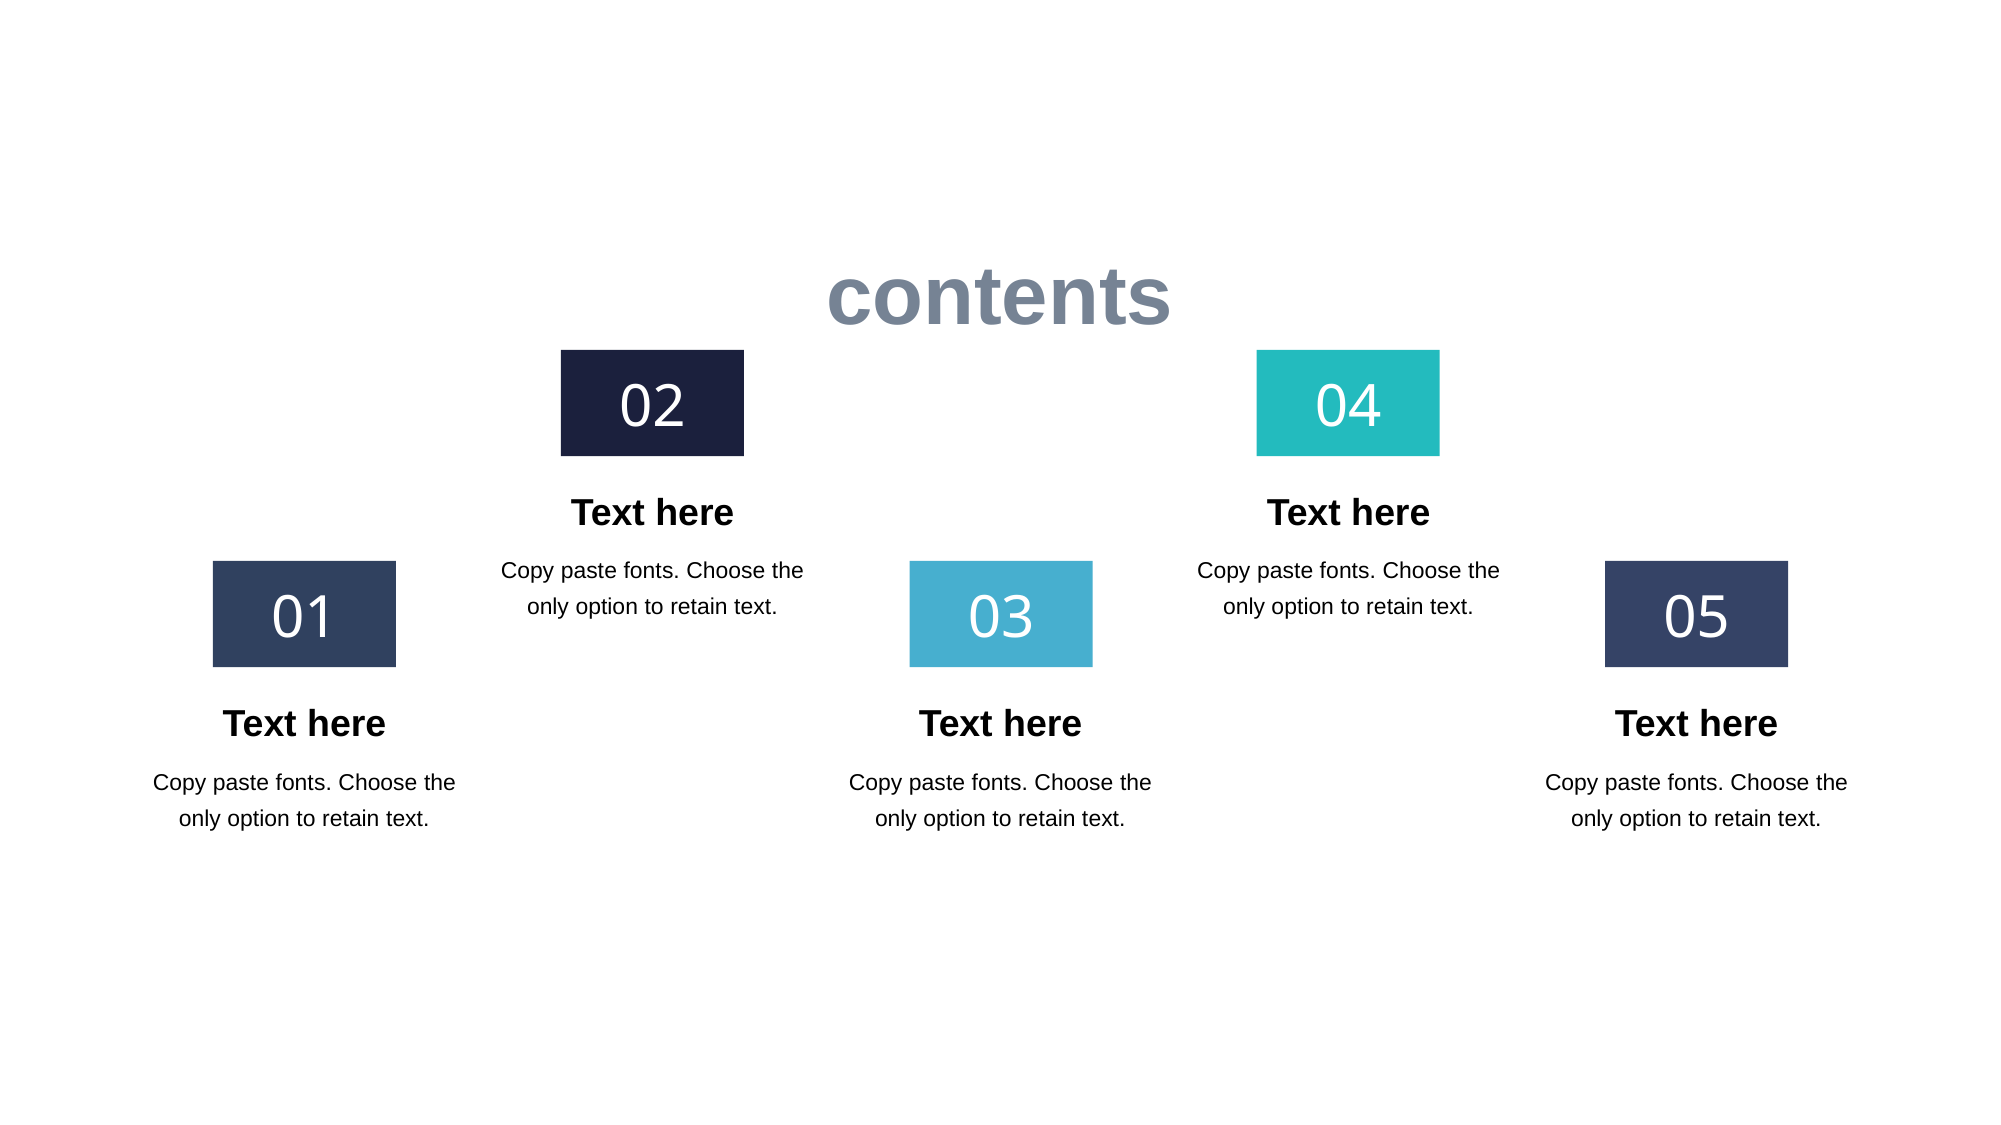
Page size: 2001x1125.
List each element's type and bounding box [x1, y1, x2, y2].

text_box [131, 233, 1870, 843]
